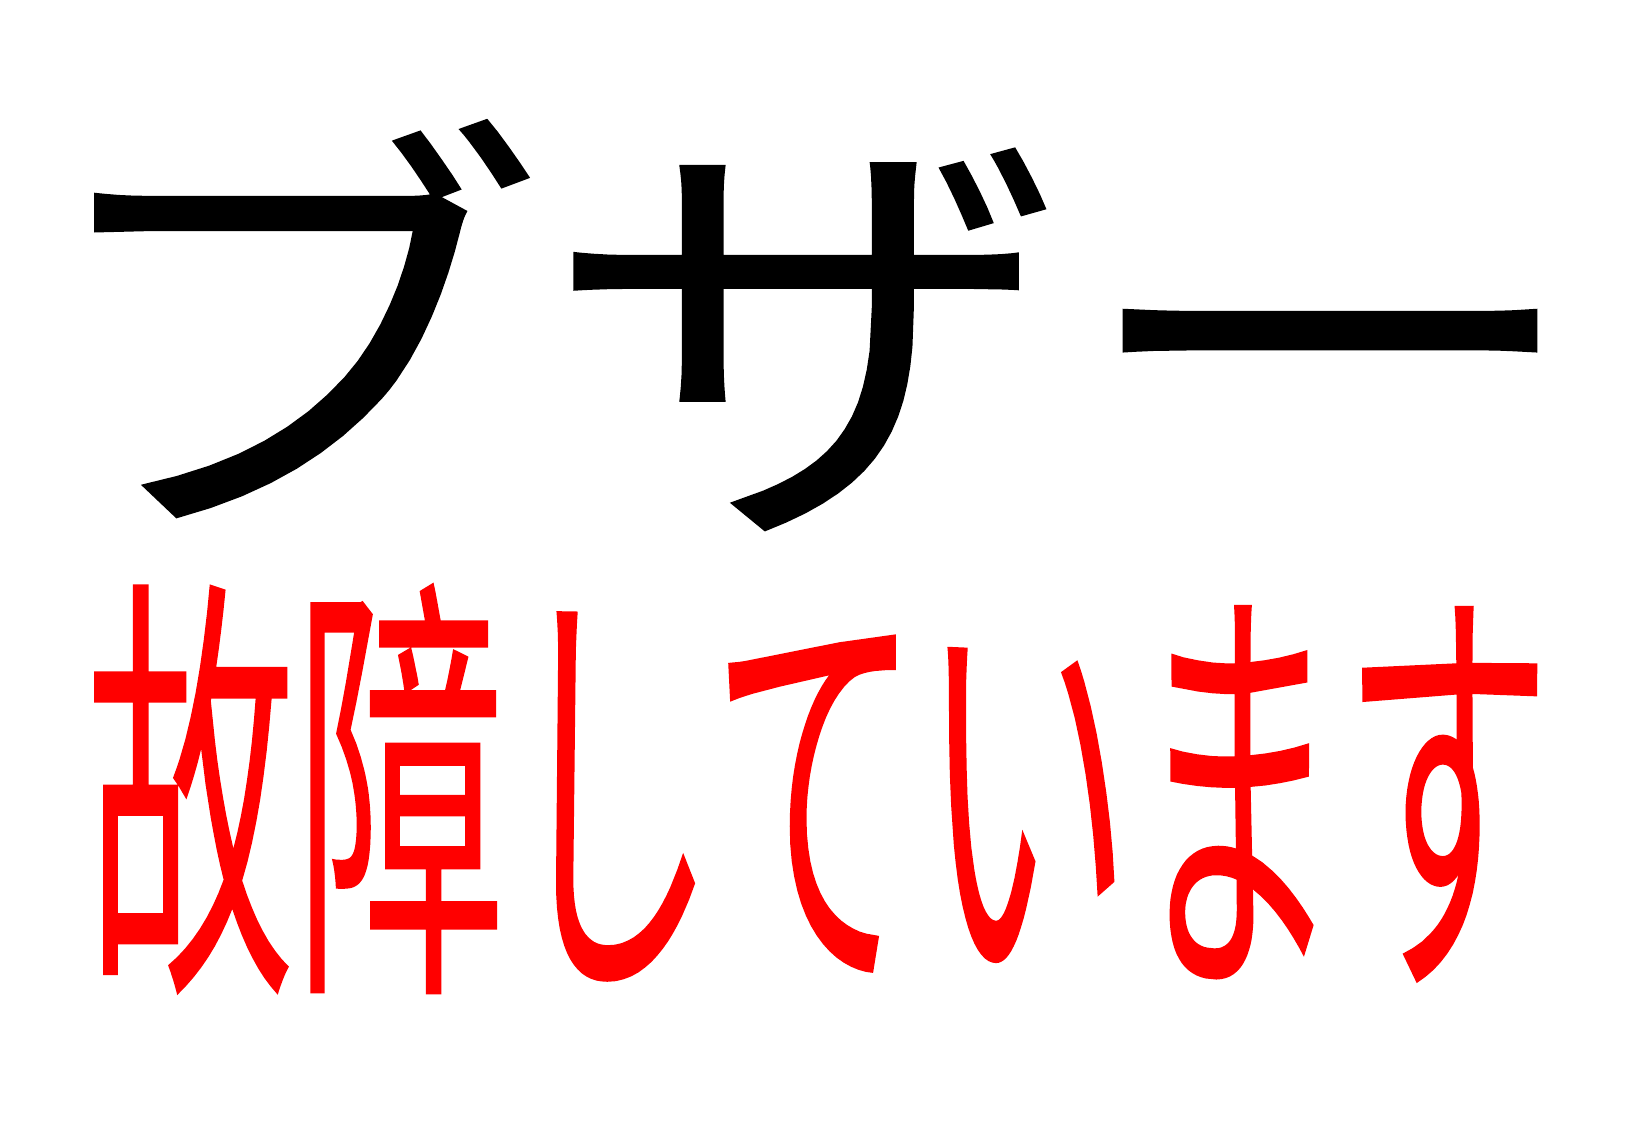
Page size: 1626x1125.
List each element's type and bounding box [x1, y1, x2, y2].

text_box [93, 118, 1538, 996]
